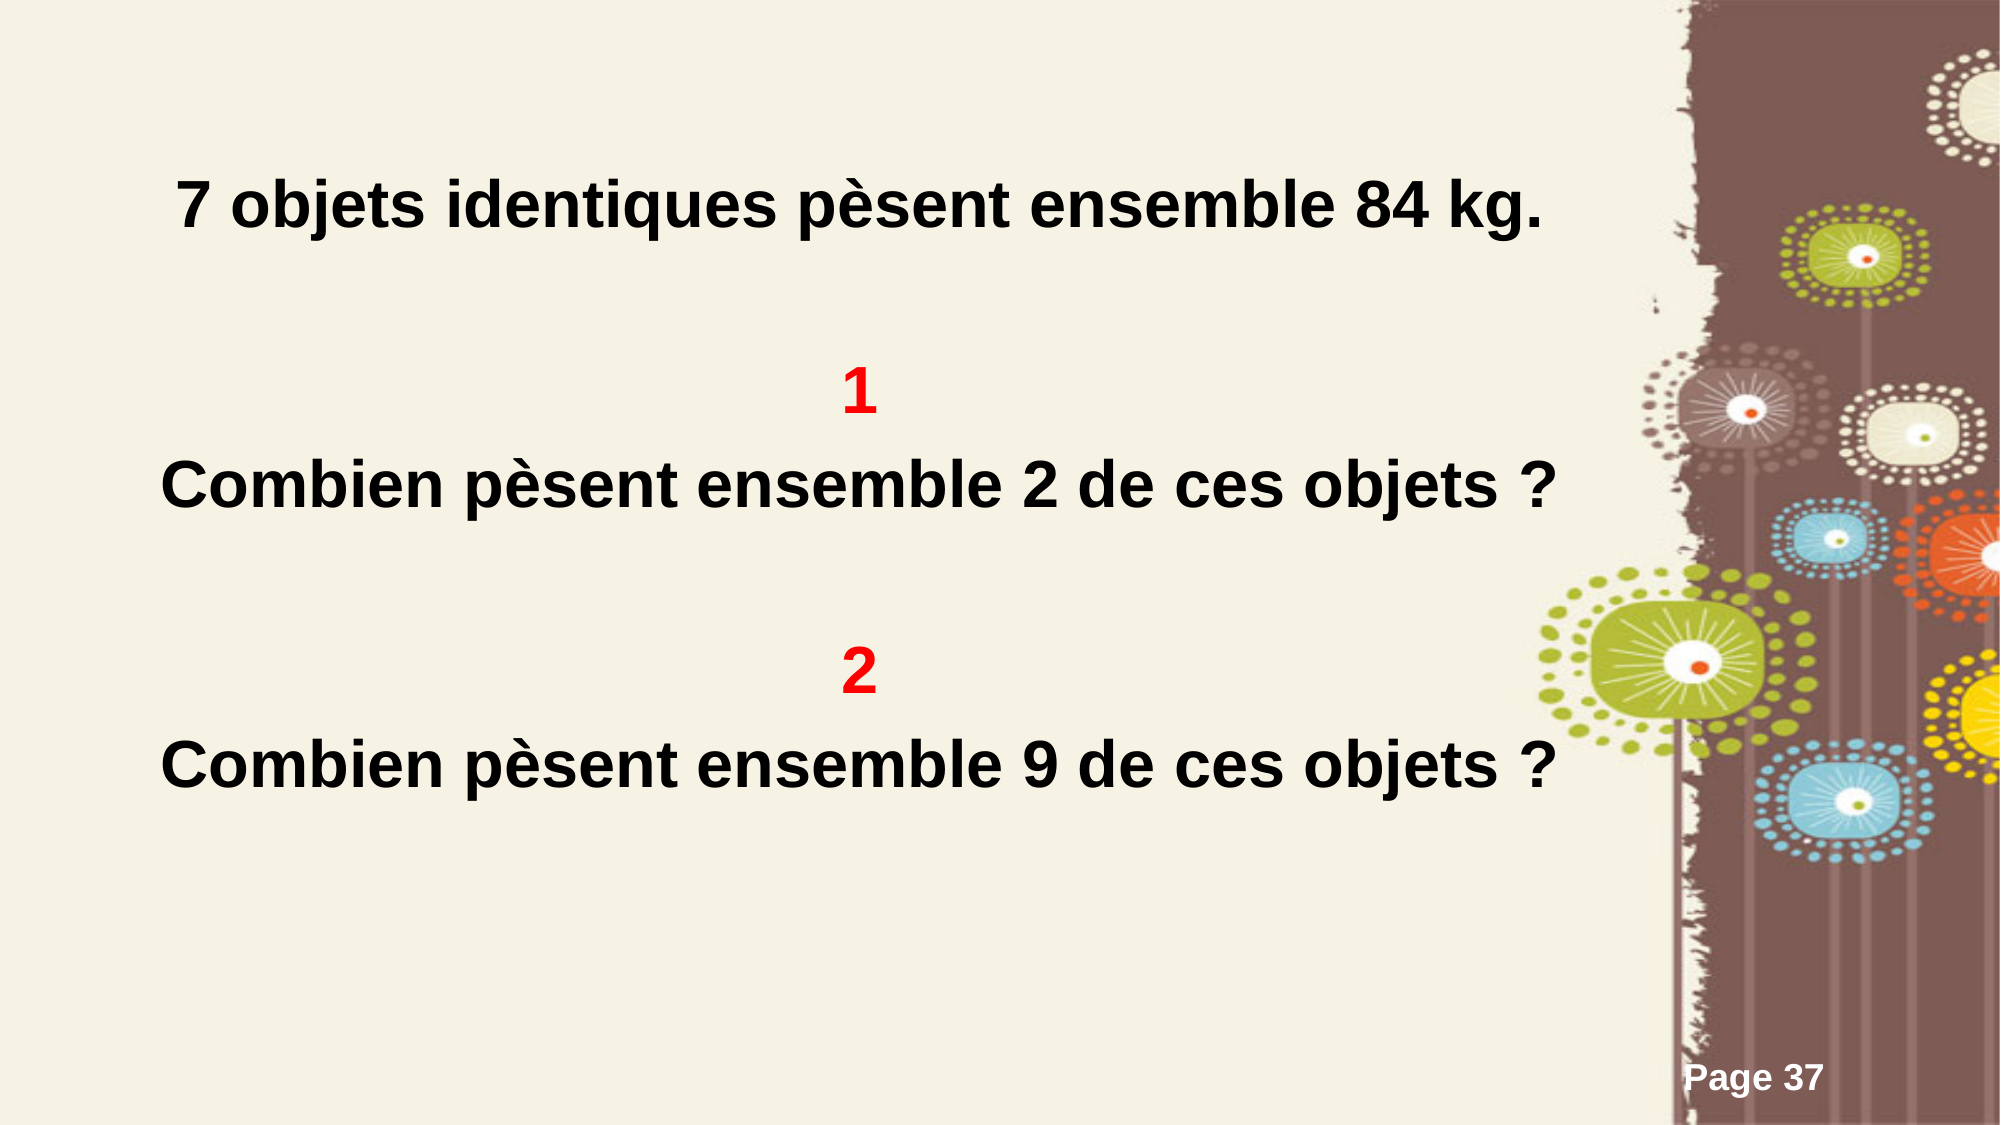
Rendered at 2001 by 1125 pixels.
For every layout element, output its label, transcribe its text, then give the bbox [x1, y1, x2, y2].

picture [0, 0, 2000, 1125]
list 7 objets identiques pèsent ensemble 84 kg. 1 Combien pèsent ensemble 2 de ces objets ? 2 Combien pèsent ensemble 9 de ces objets ? [0, 153, 1723, 971]
